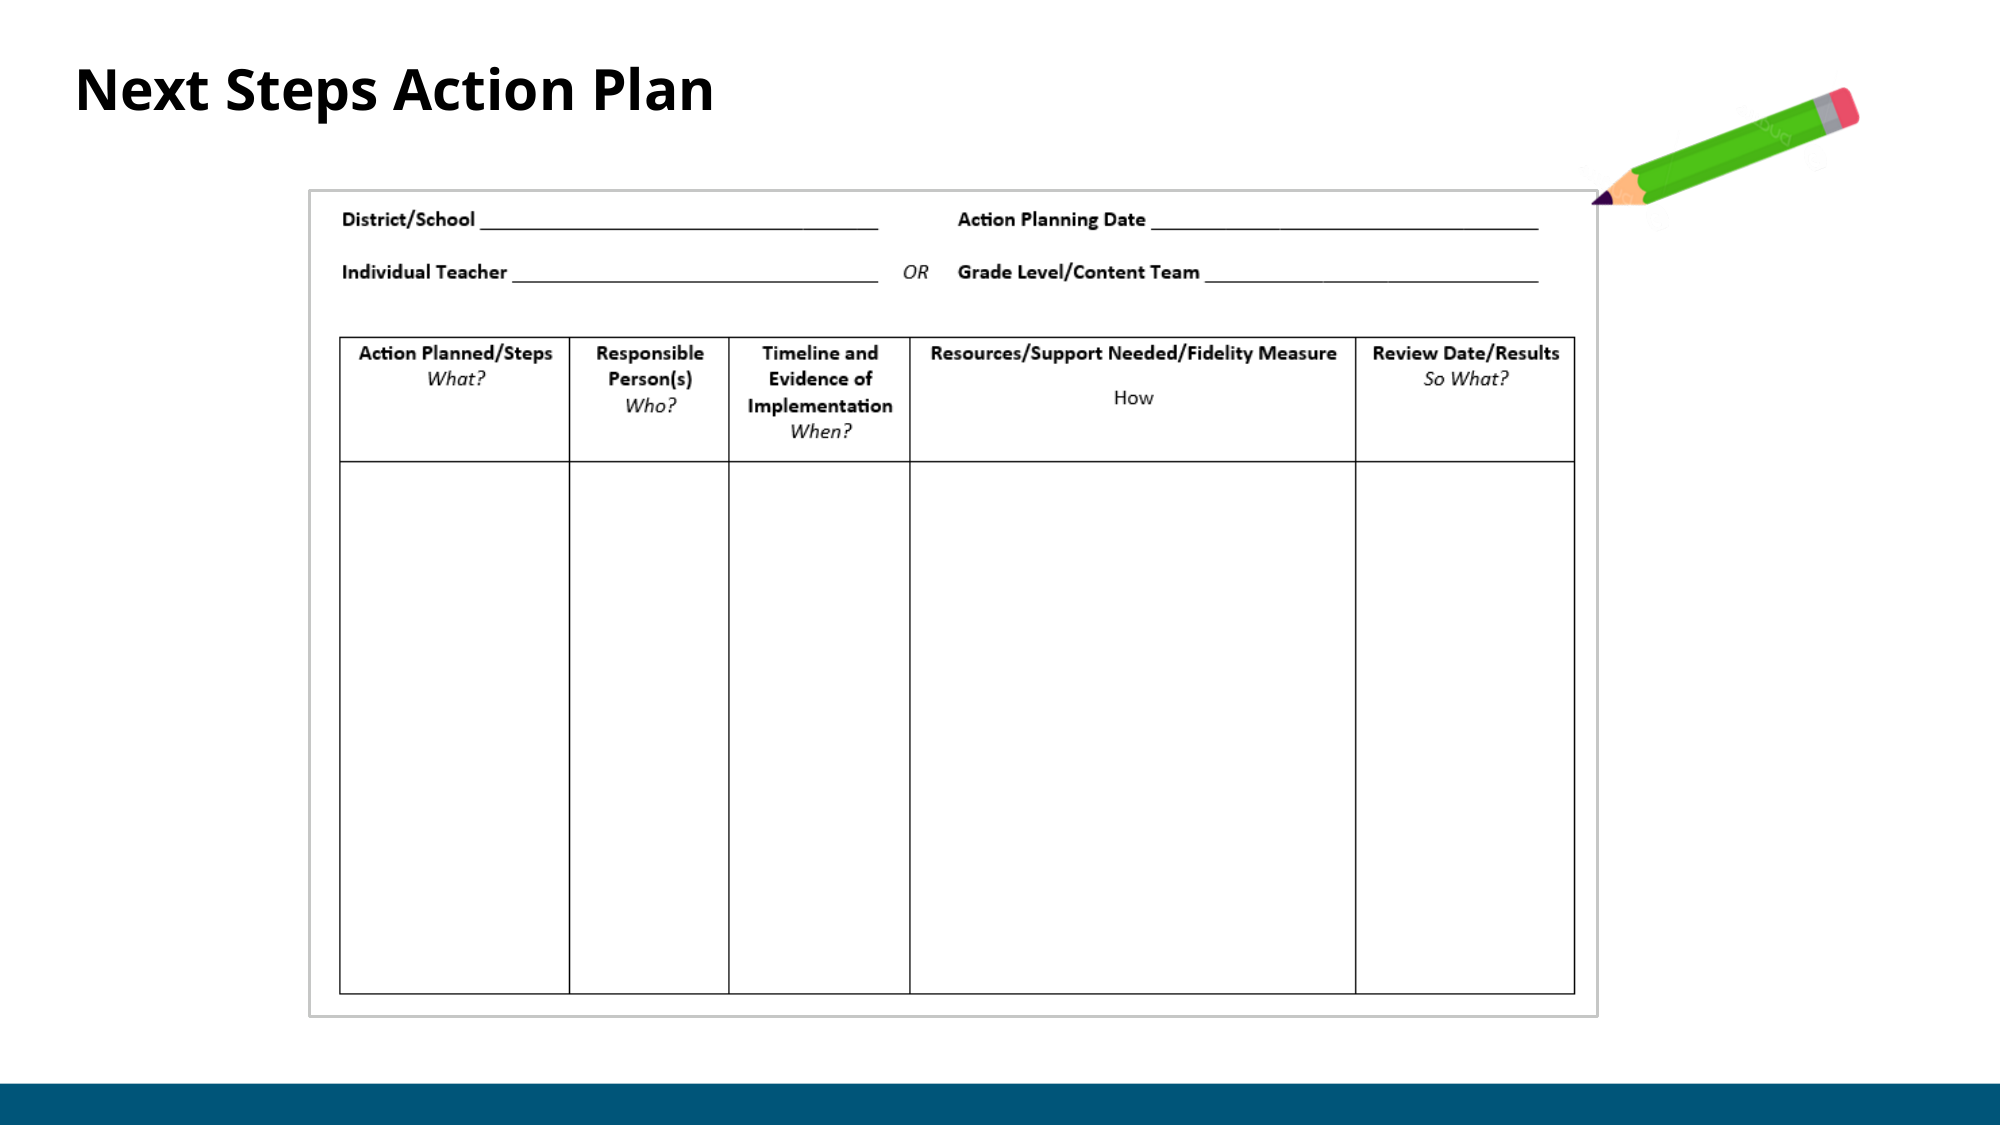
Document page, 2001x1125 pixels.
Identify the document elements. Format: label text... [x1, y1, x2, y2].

picture [311, 58, 1898, 1015]
title Next Steps Action Plan [54, 33, 1919, 143]
